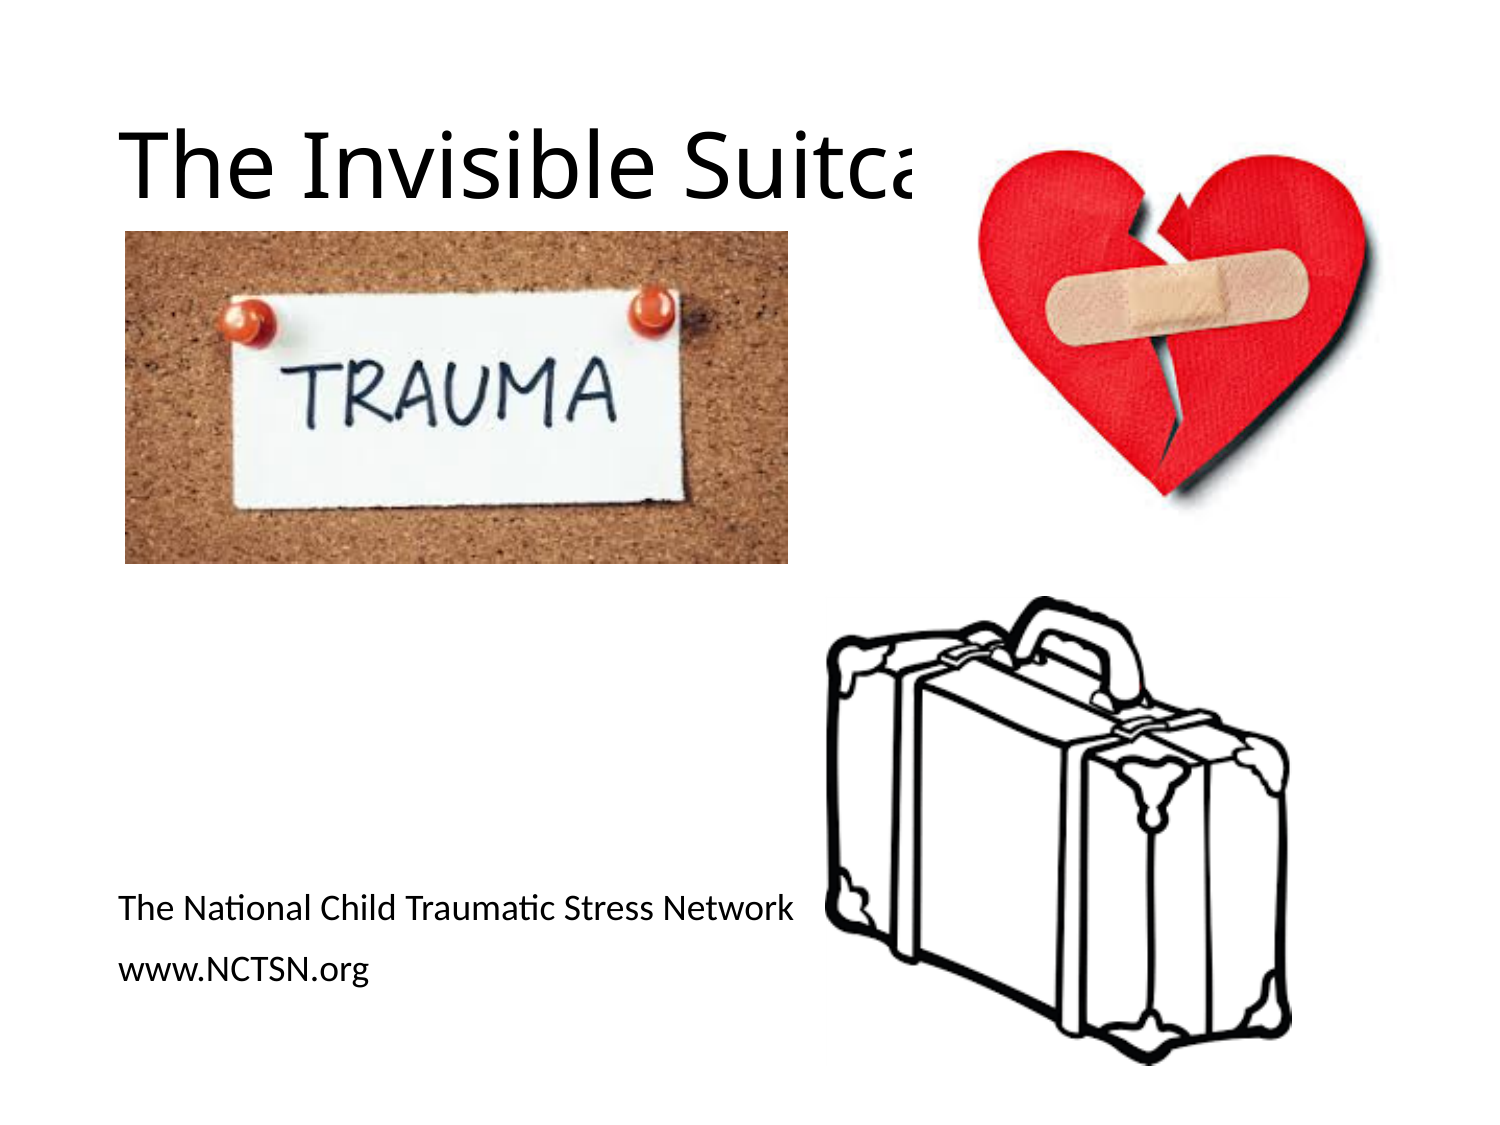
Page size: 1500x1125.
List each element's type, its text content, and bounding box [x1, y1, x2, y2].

title The Invisible Suitcase [103, 59, 1397, 231]
list The National Child Traumatic Stress Network www.NCTSN.org [103, 231, 1397, 1014]
picture [912, 126, 1463, 525]
picture [124, 231, 788, 564]
picture [824, 596, 1292, 1066]
